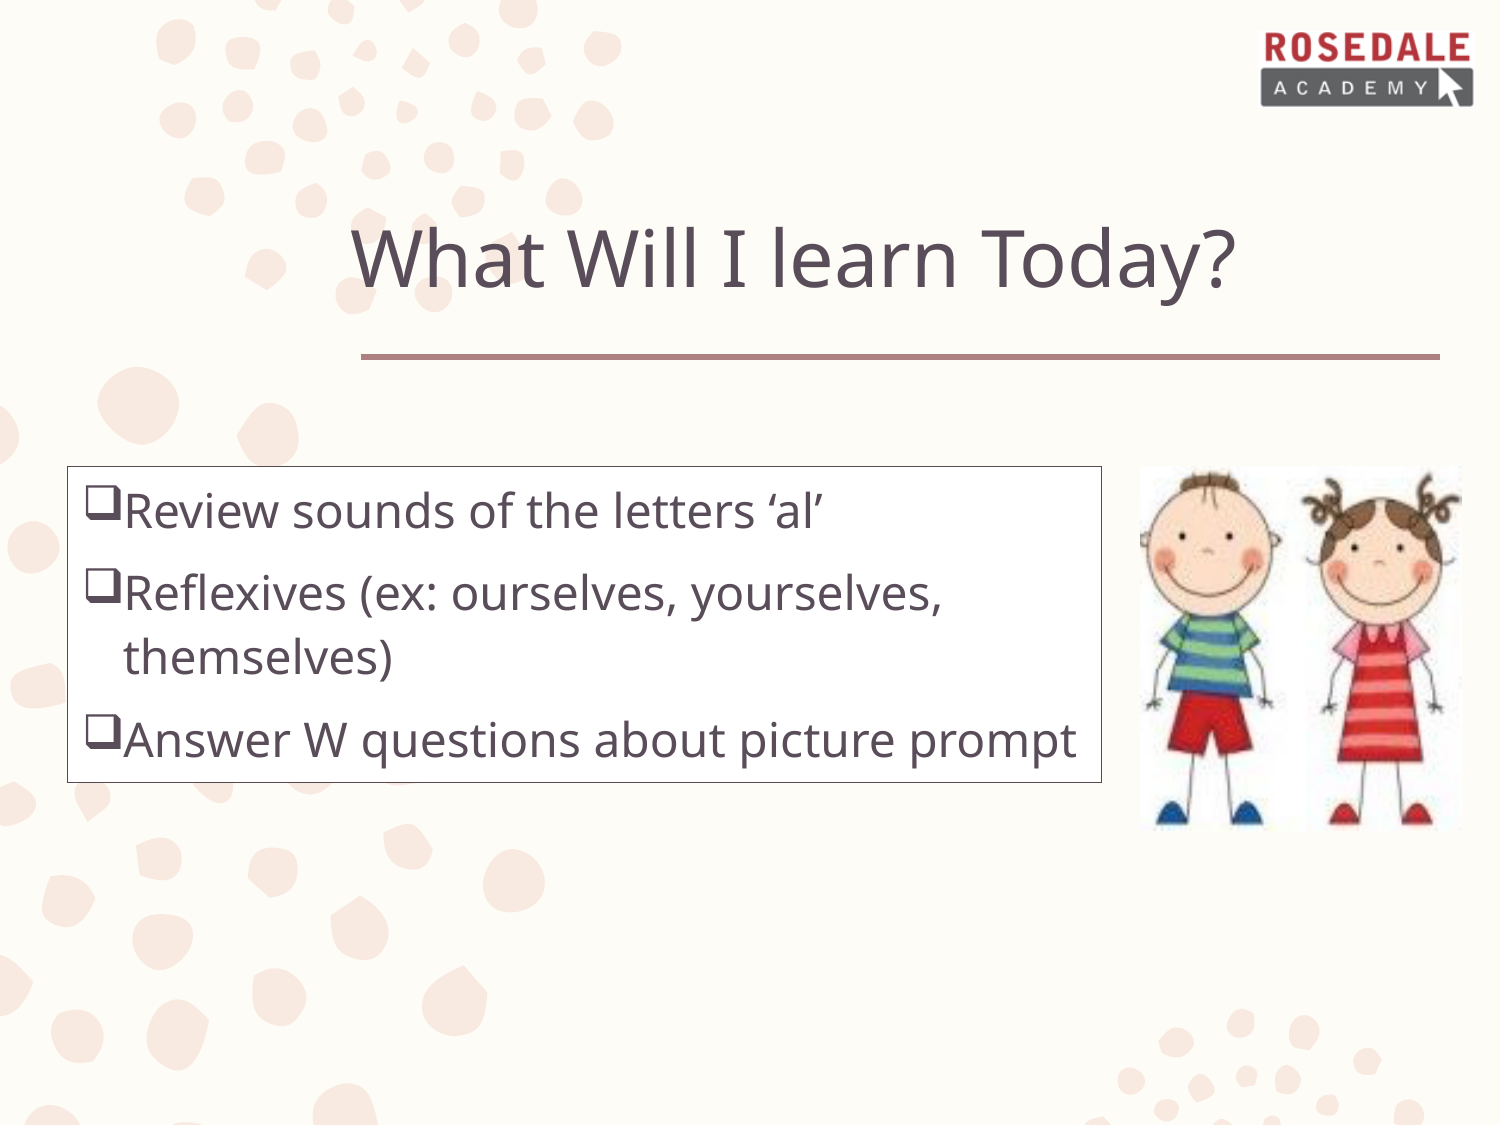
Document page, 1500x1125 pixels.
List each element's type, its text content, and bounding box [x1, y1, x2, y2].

picture [1140, 466, 1463, 832]
picture [1258, 31, 1475, 109]
title What Will I learn Today? [335, 205, 1462, 336]
list Review sounds of the letters ‘al’ Reflexives (ex: ourselves, yourselves, themselves) Answer W questions about picture prompt [67, 466, 1102, 783]
